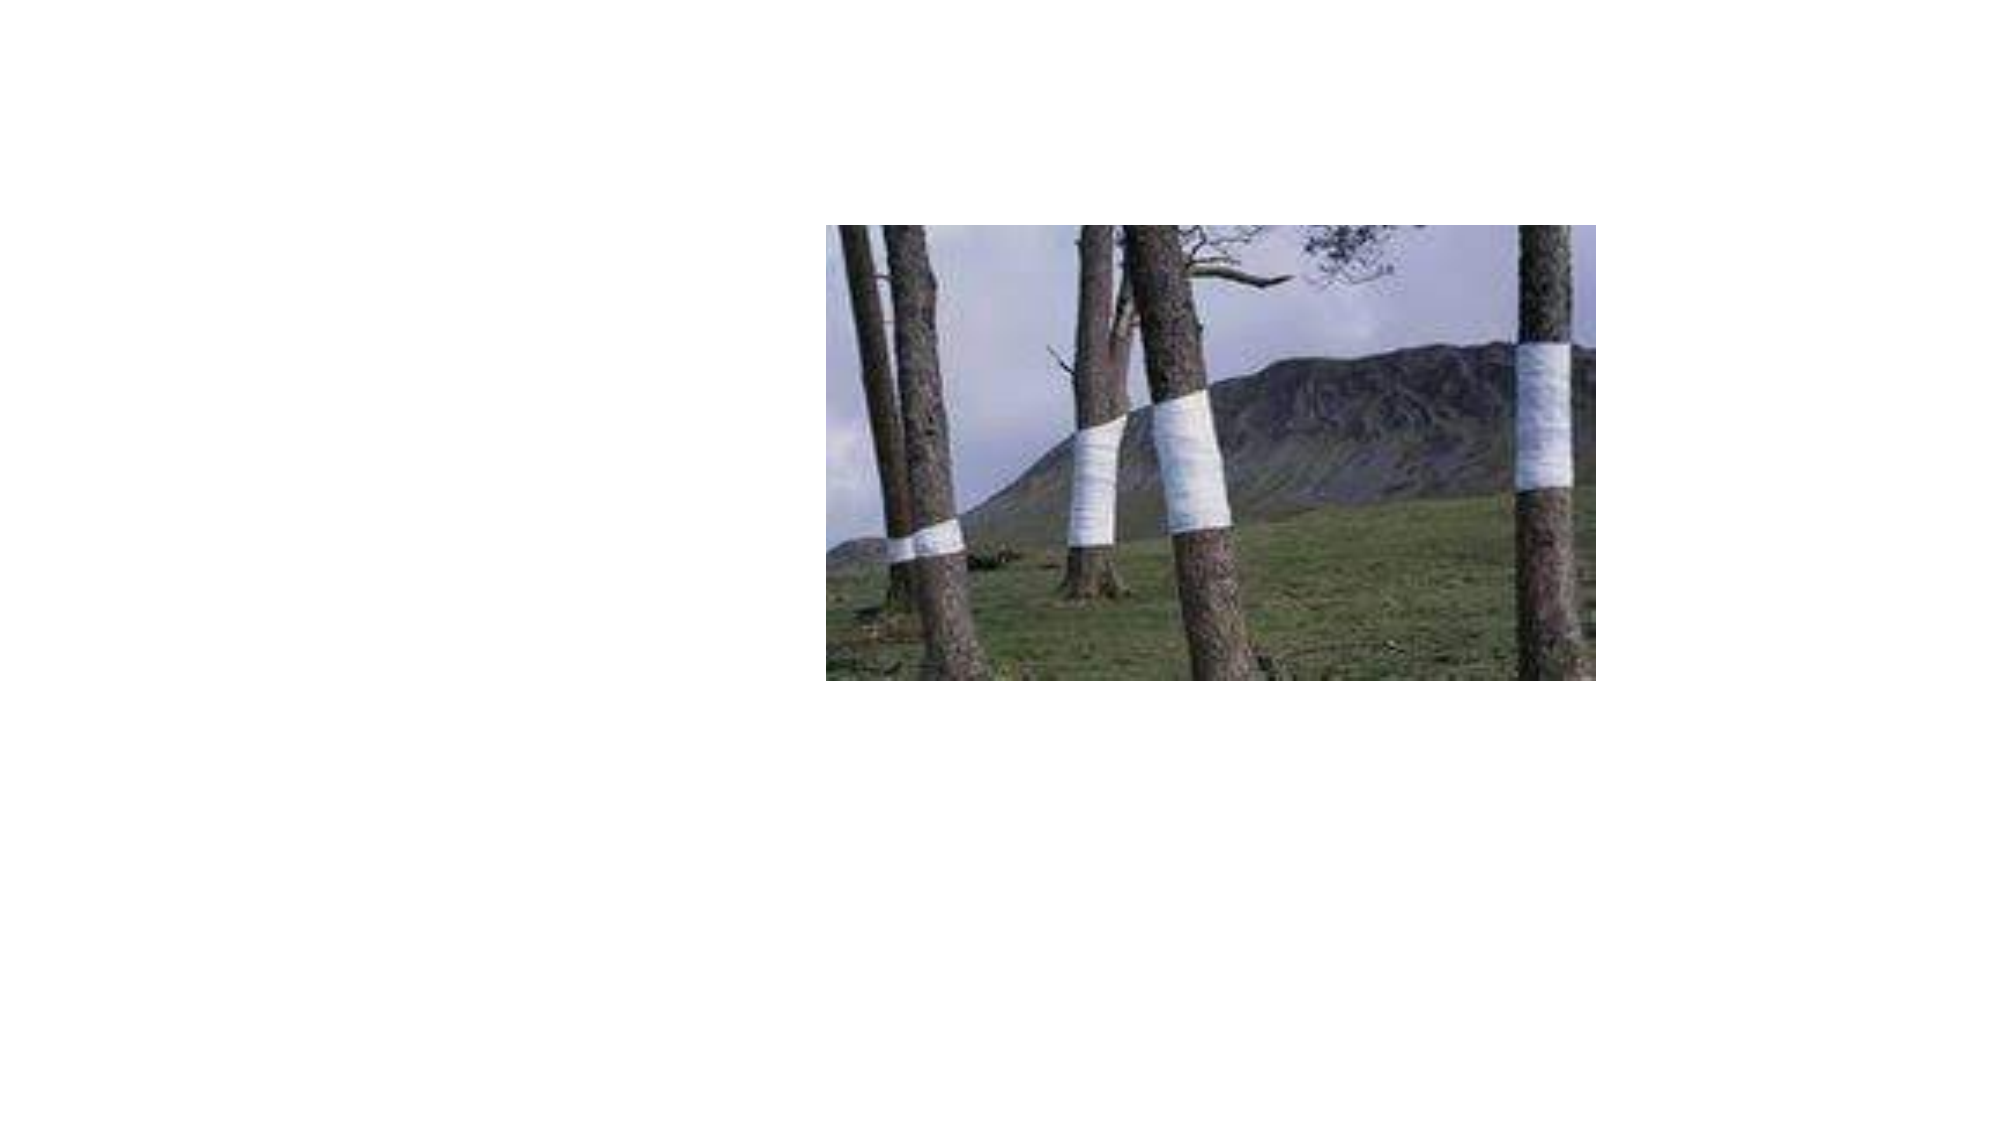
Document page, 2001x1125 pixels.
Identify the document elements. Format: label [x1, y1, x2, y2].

picture [826, 225, 1596, 681]
